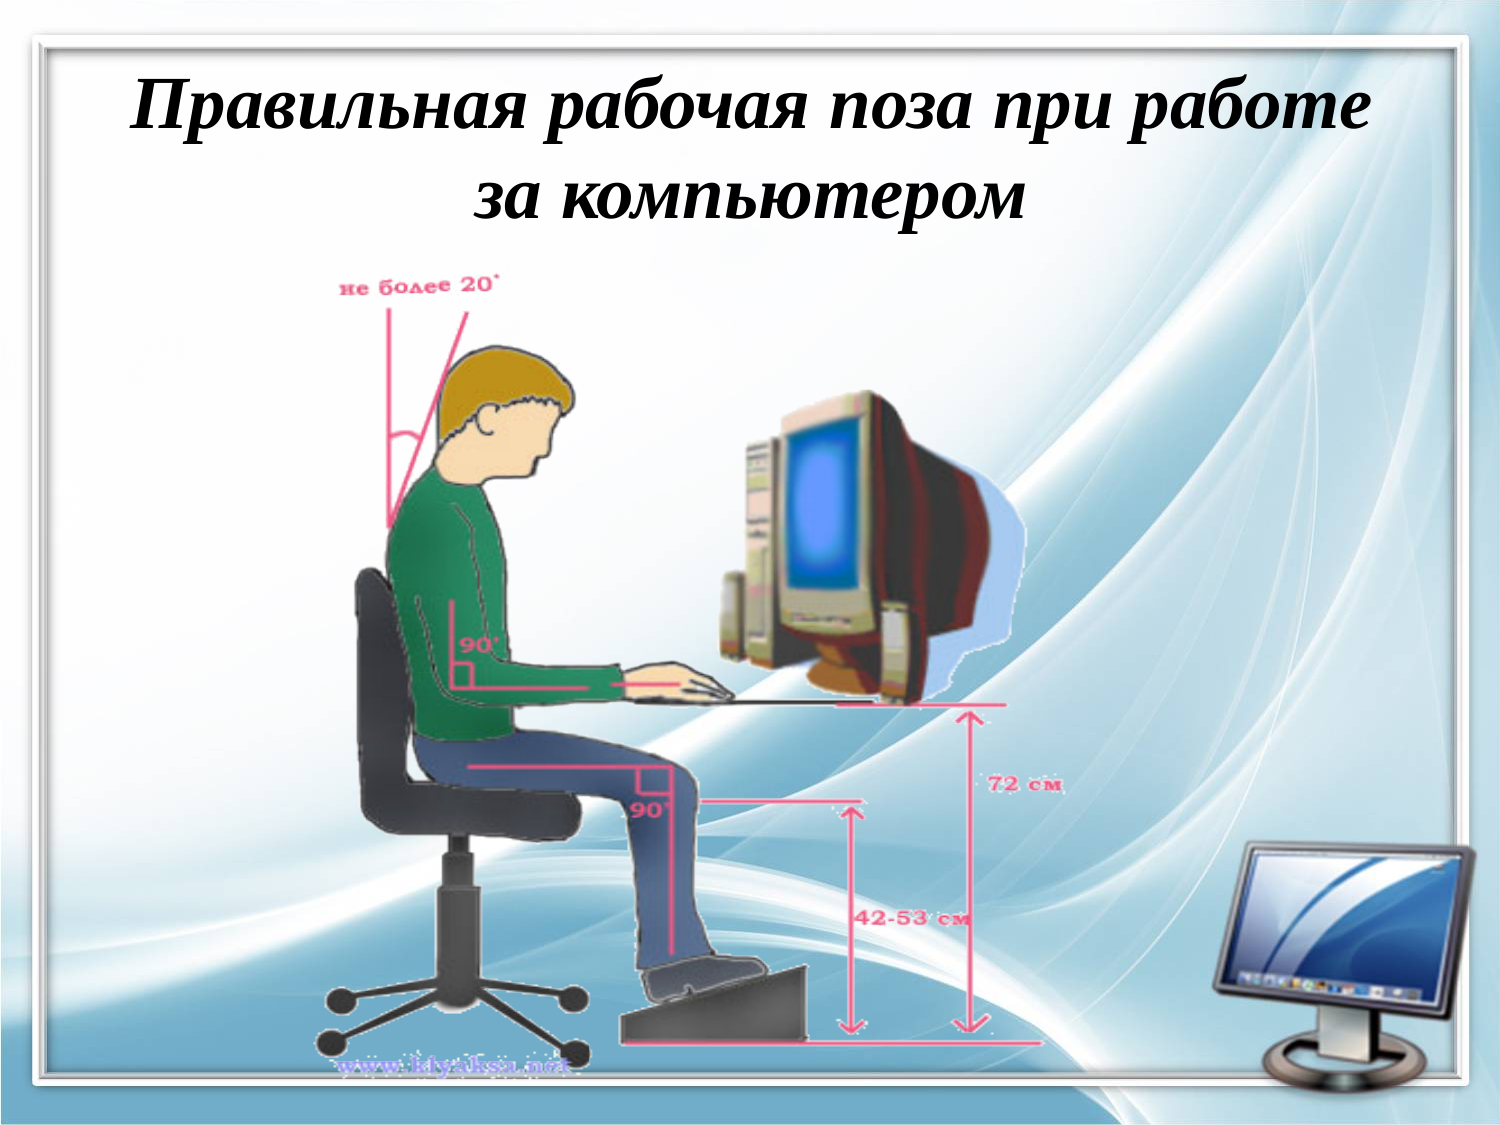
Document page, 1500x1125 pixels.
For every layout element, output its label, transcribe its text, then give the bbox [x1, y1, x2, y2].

title Правильная рабочая поза при работе за компьютером [76, 30, 1428, 257]
picture [0, 0, 1500, 1125]
